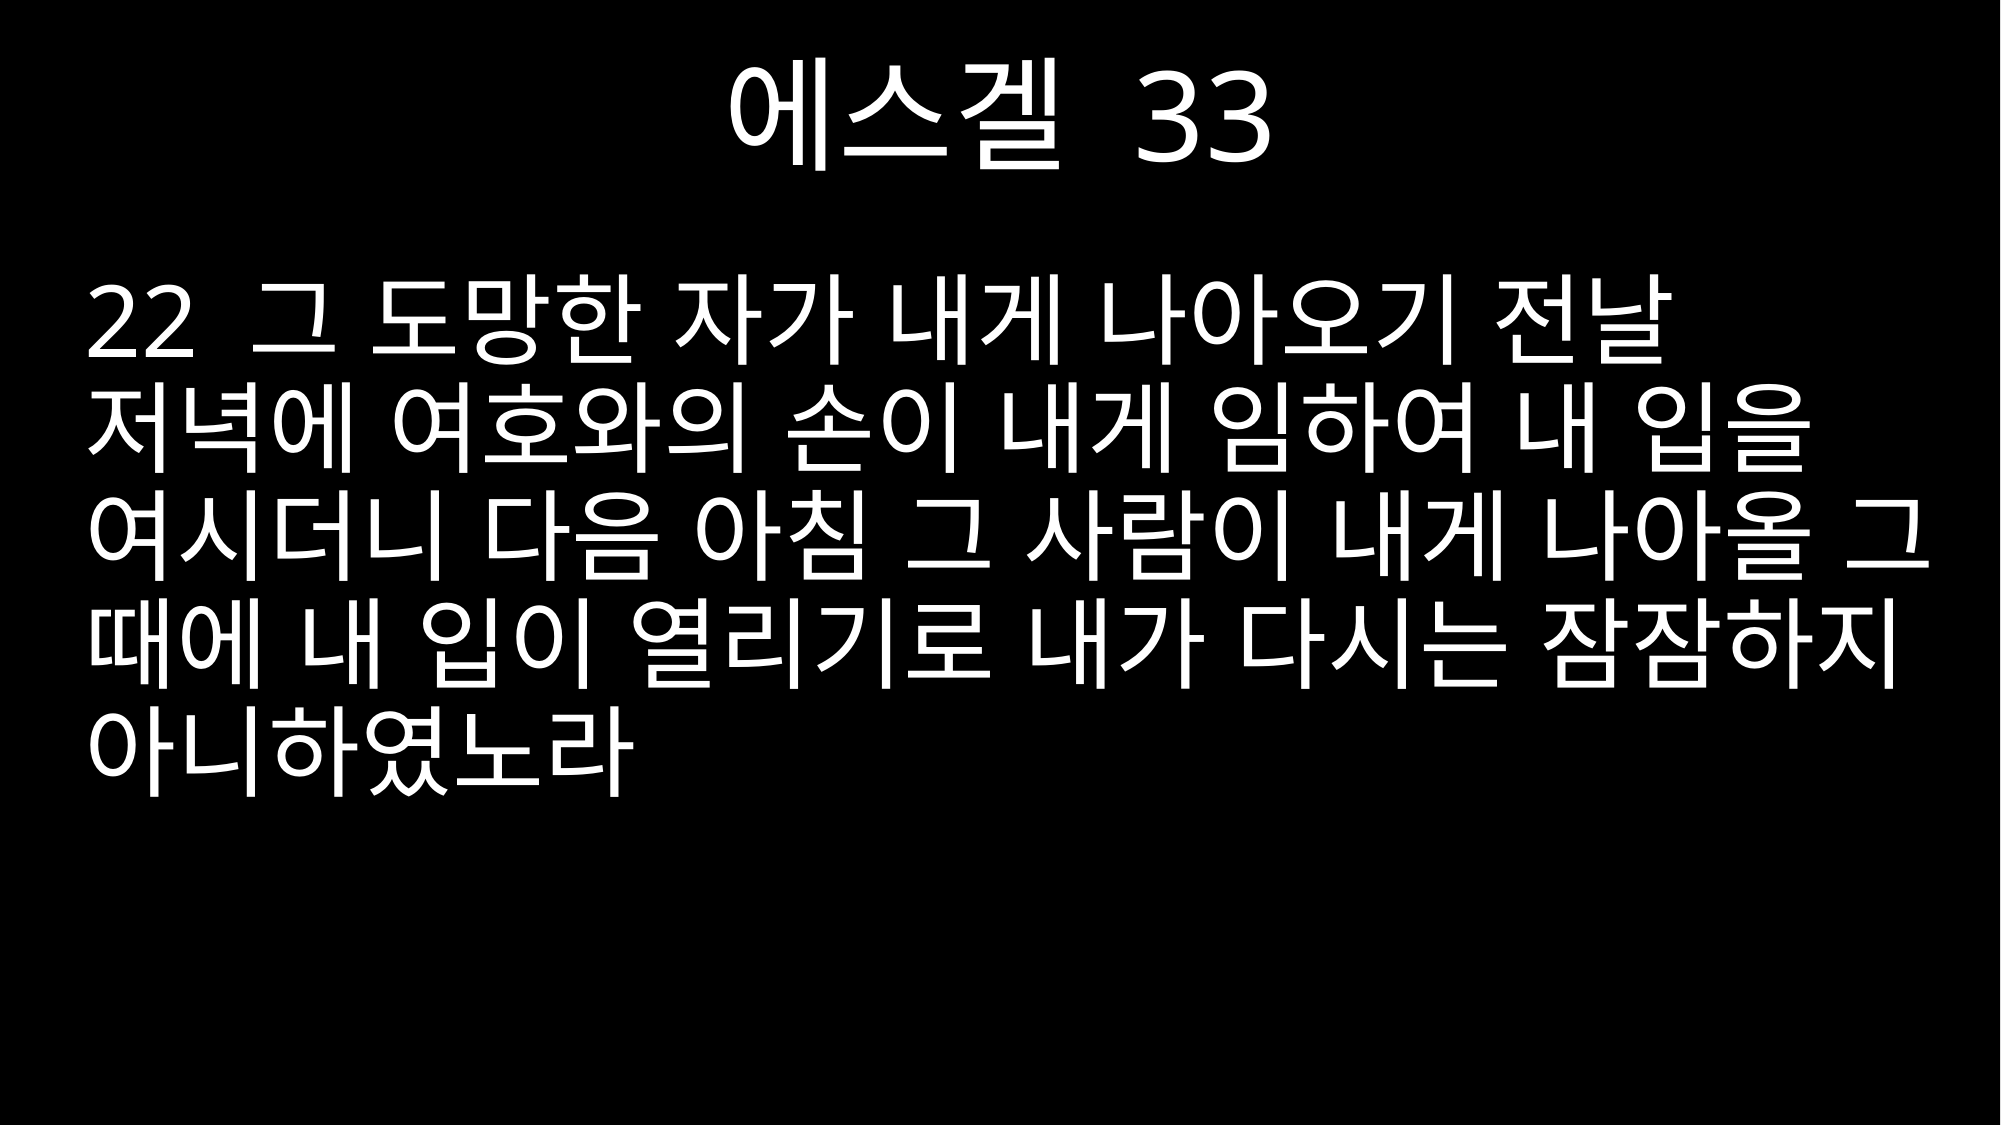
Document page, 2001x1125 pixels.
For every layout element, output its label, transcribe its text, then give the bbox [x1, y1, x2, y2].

picture [0, 0, 2001, 1125]
footer 에스겔 33 [0, 32, 2000, 192]
list 22 그 도망한 자가 내게 나아오기 전날 저녁에 여호와의 손이 내게 임하여 내 입을 여시더니 다음 아침 그 사람이 내게 나아올 그 때에 내 입이 열리기로 내가 다시는 잠잠하지 아니하였노라 [69, 263, 1953, 423]
